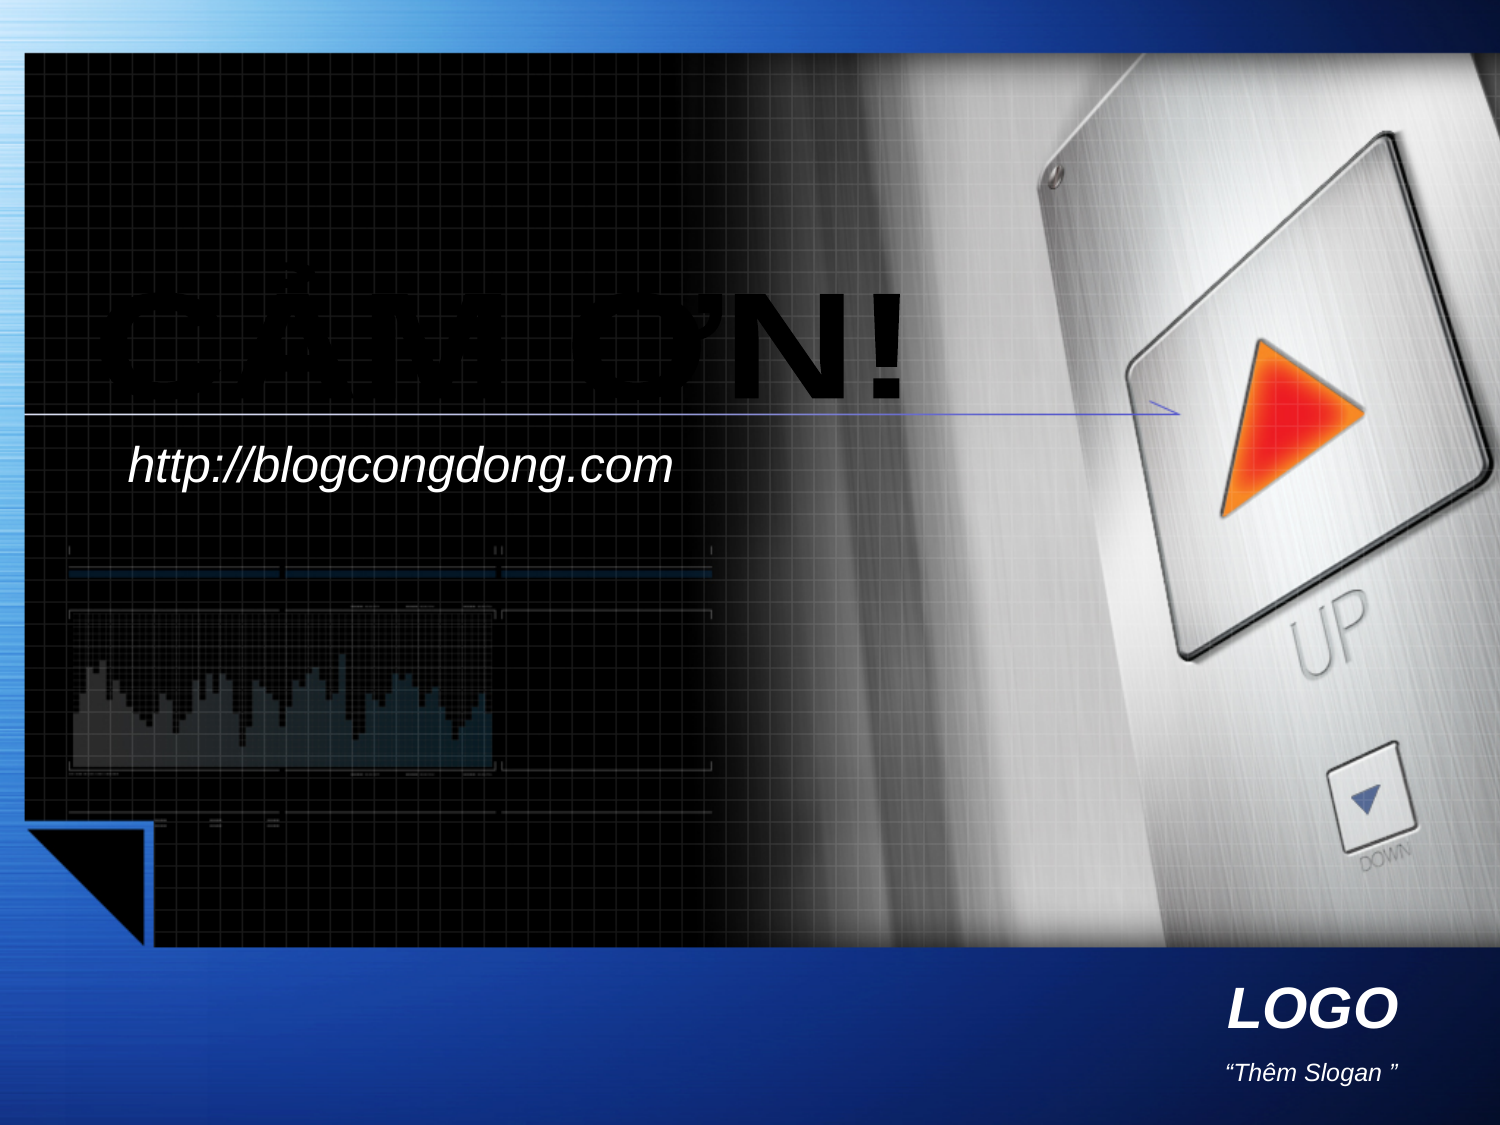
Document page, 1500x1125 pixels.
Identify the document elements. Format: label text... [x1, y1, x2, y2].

subtitle http://blogcongdong.com [112, 424, 1110, 505]
text_box “Thêm Slogan ” [874, 1048, 1413, 1094]
picture [0, 0, 1500, 1125]
